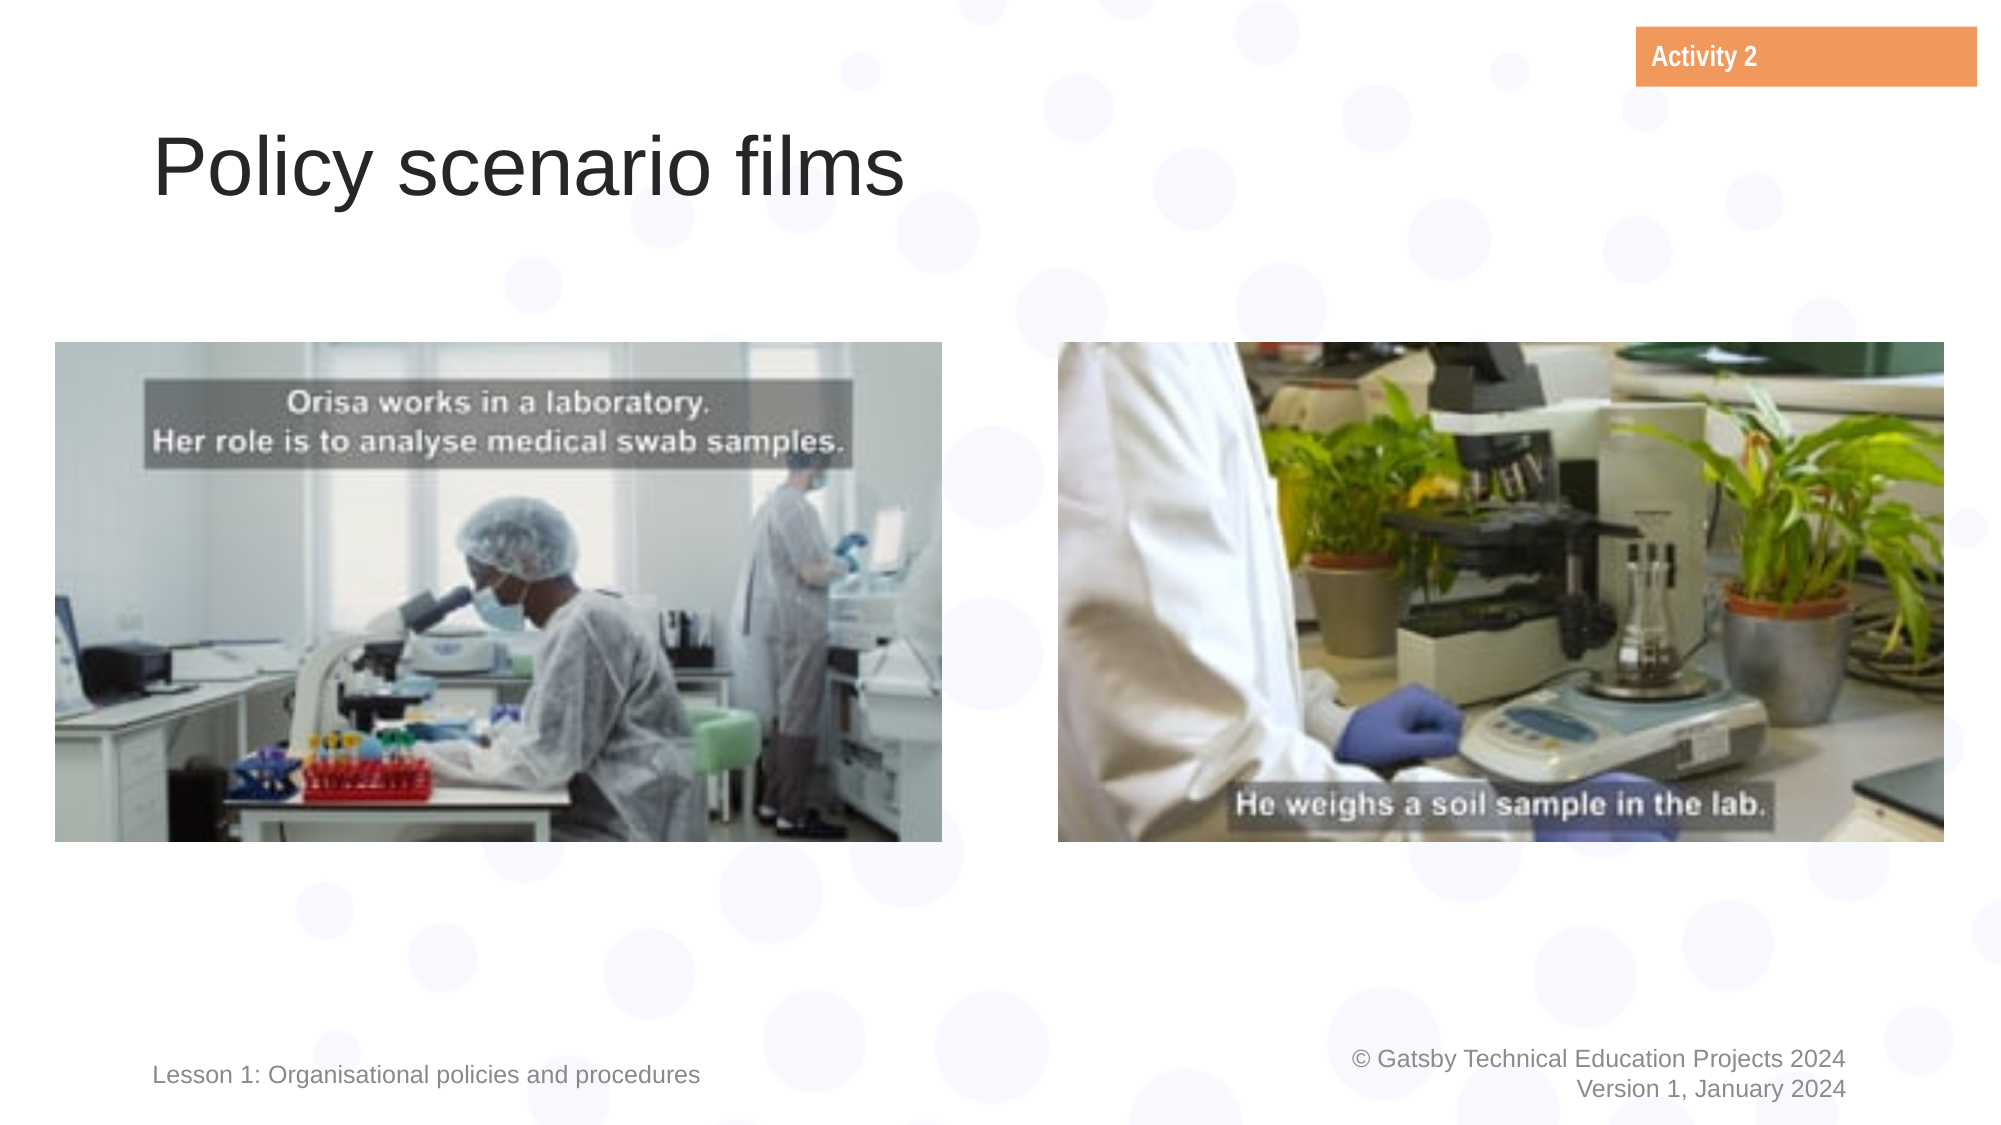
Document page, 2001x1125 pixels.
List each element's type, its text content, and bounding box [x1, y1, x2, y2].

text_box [55, 342, 943, 843]
list Activity 2 [1636, 26, 1978, 87]
list Lesson 1: Organisational policies and procedures [137, 1042, 829, 1103]
title Policy scenario films [137, 59, 1863, 278]
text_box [1057, 342, 1945, 843]
